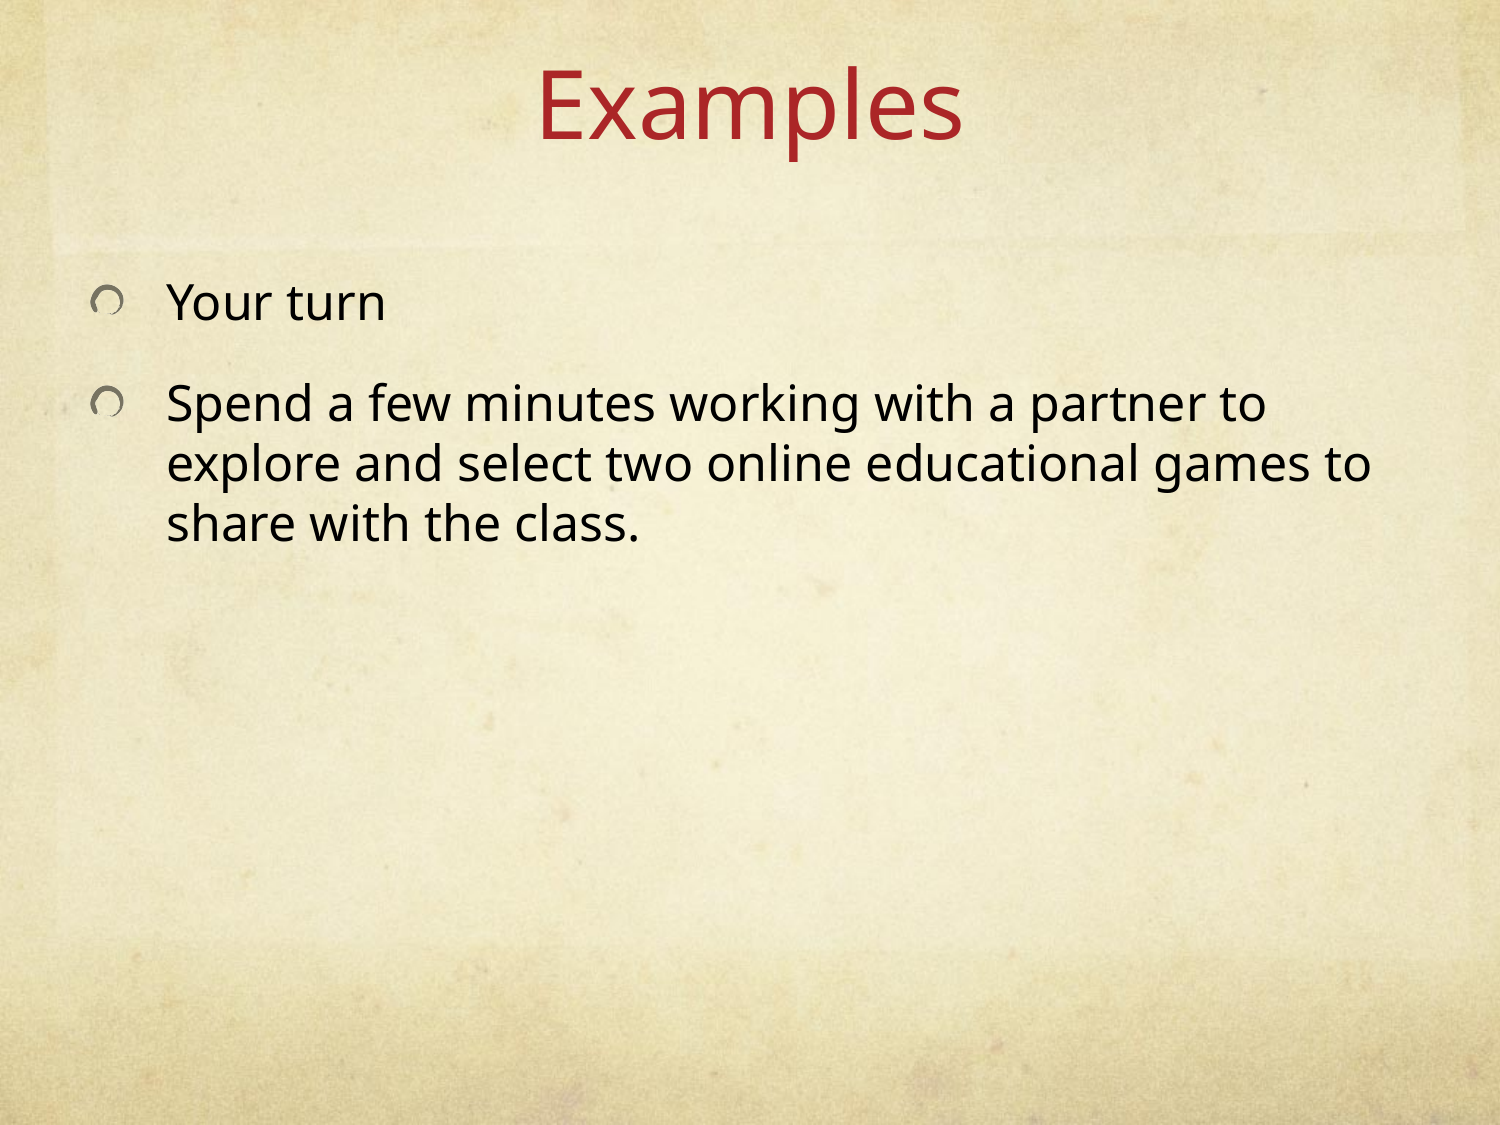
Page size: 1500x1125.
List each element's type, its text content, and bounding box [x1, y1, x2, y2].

title Examples [75, 52, 1424, 150]
list Your turn Spend a few minutes working with a partner to explore and select two online educational games to share with the class. [75, 262, 1424, 989]
picture [0, 0, 1500, 1125]
